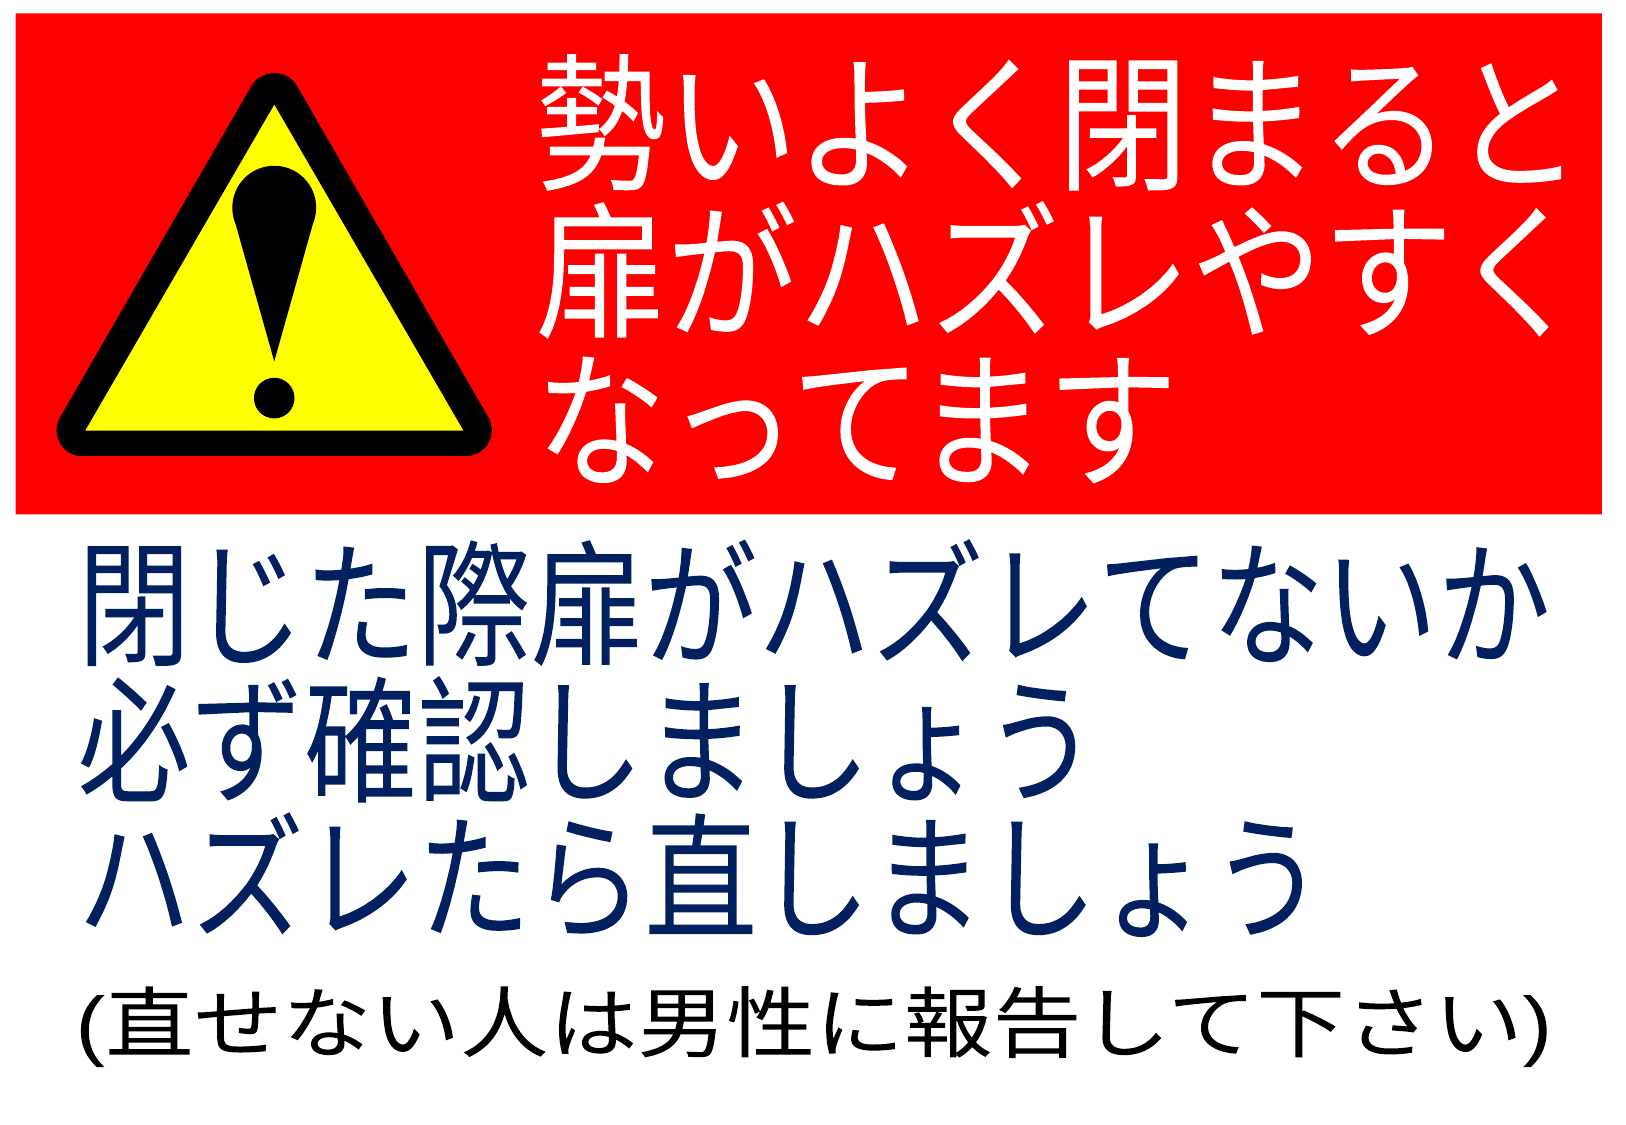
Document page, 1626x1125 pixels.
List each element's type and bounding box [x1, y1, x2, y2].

text_box [57, 73, 492, 456]
text_box [13, 11, 1604, 517]
